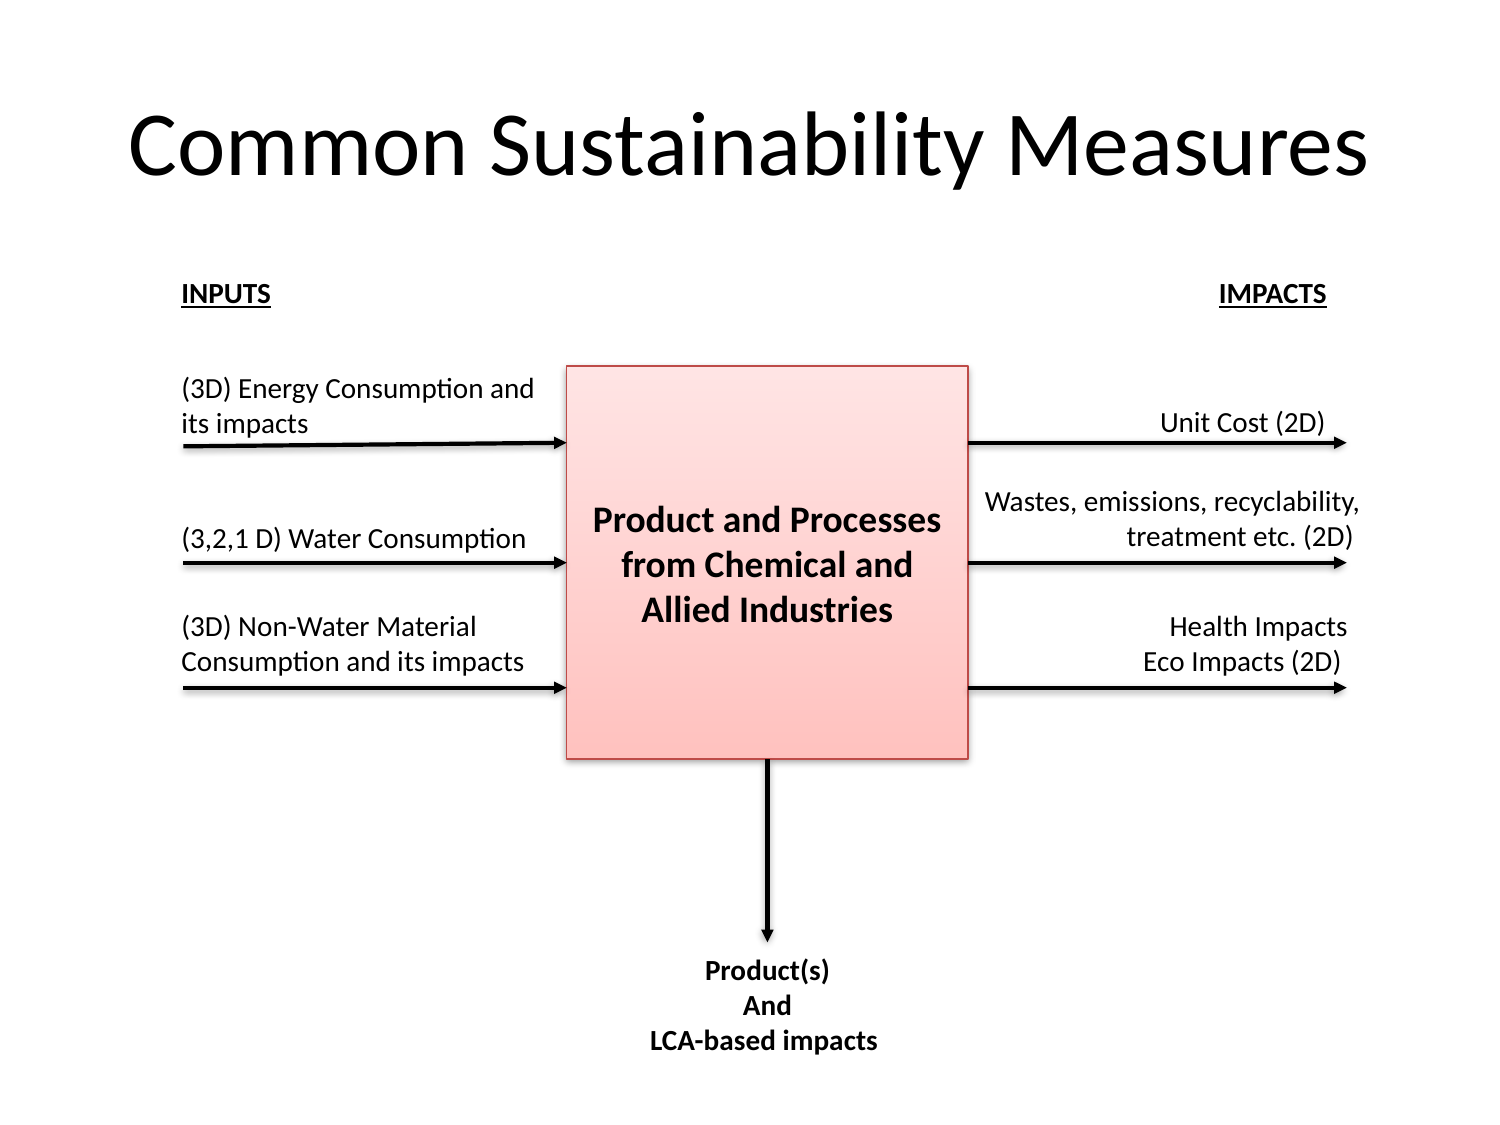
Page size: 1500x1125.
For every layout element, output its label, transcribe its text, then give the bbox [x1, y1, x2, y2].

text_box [183, 442, 567, 447]
text_box Unit Cost (2D) [968, 395, 1347, 442]
text_box Health Impacts Eco Impacts (2D) [984, 599, 1363, 685]
title Common Sustainability Measures [75, 45, 1425, 233]
text_box (3D) Energy Consumption and its impacts [166, 362, 567, 448]
text_box INPUTS [166, 267, 567, 317]
text_box Product and Processes from Chemical and Allied Industries [566, 365, 969, 760]
text_box Product(s) And LCA-based impacts [578, 943, 957, 1064]
text_box (3,2,1 D) Water Consumption [166, 512, 567, 563]
text_box Wastes, emissions, recyclability, treatment etc. (2D) [968, 474, 1375, 560]
text_box IMPACTS [984, 267, 1342, 317]
text_box (3D) Non-Water Material Consumption and its impacts [166, 599, 567, 685]
